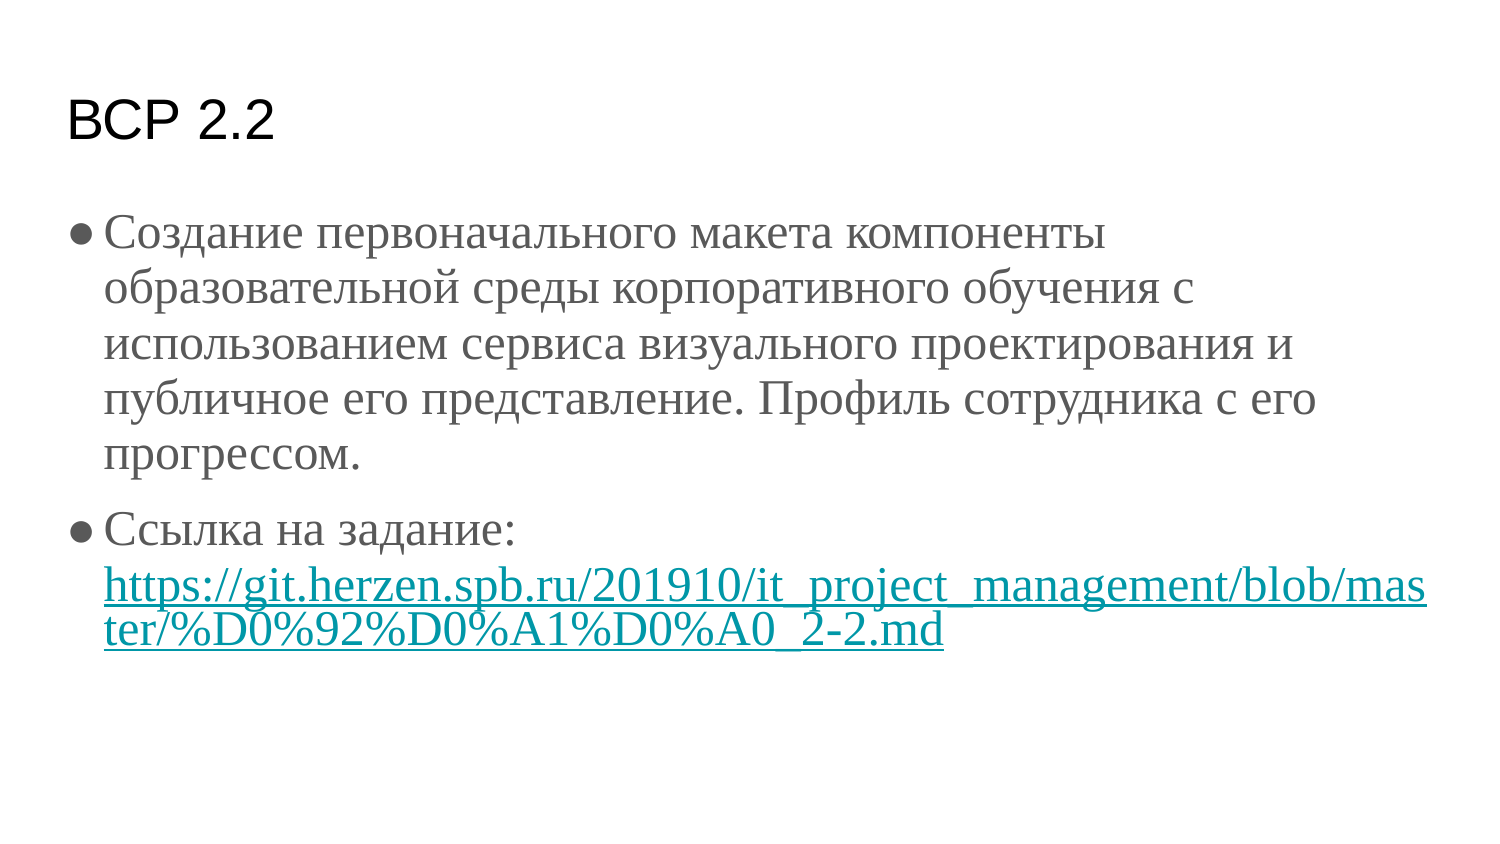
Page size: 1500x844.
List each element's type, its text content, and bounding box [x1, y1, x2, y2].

title ВСР 2.2 [51, 72, 1449, 167]
list Создание первоначального макета компоненты образовательной среды корпоративного обучения с использованием сервиса визуального проектирования и публичное его представление. Профиль сотрудника с его прогрессом. Ссылка на задание: https://git.herzen.spb.ru/201910/it_project_management/blob/master/%D0%92%D0%A1%D0%A0_2-2.md [51, 189, 1449, 750]
